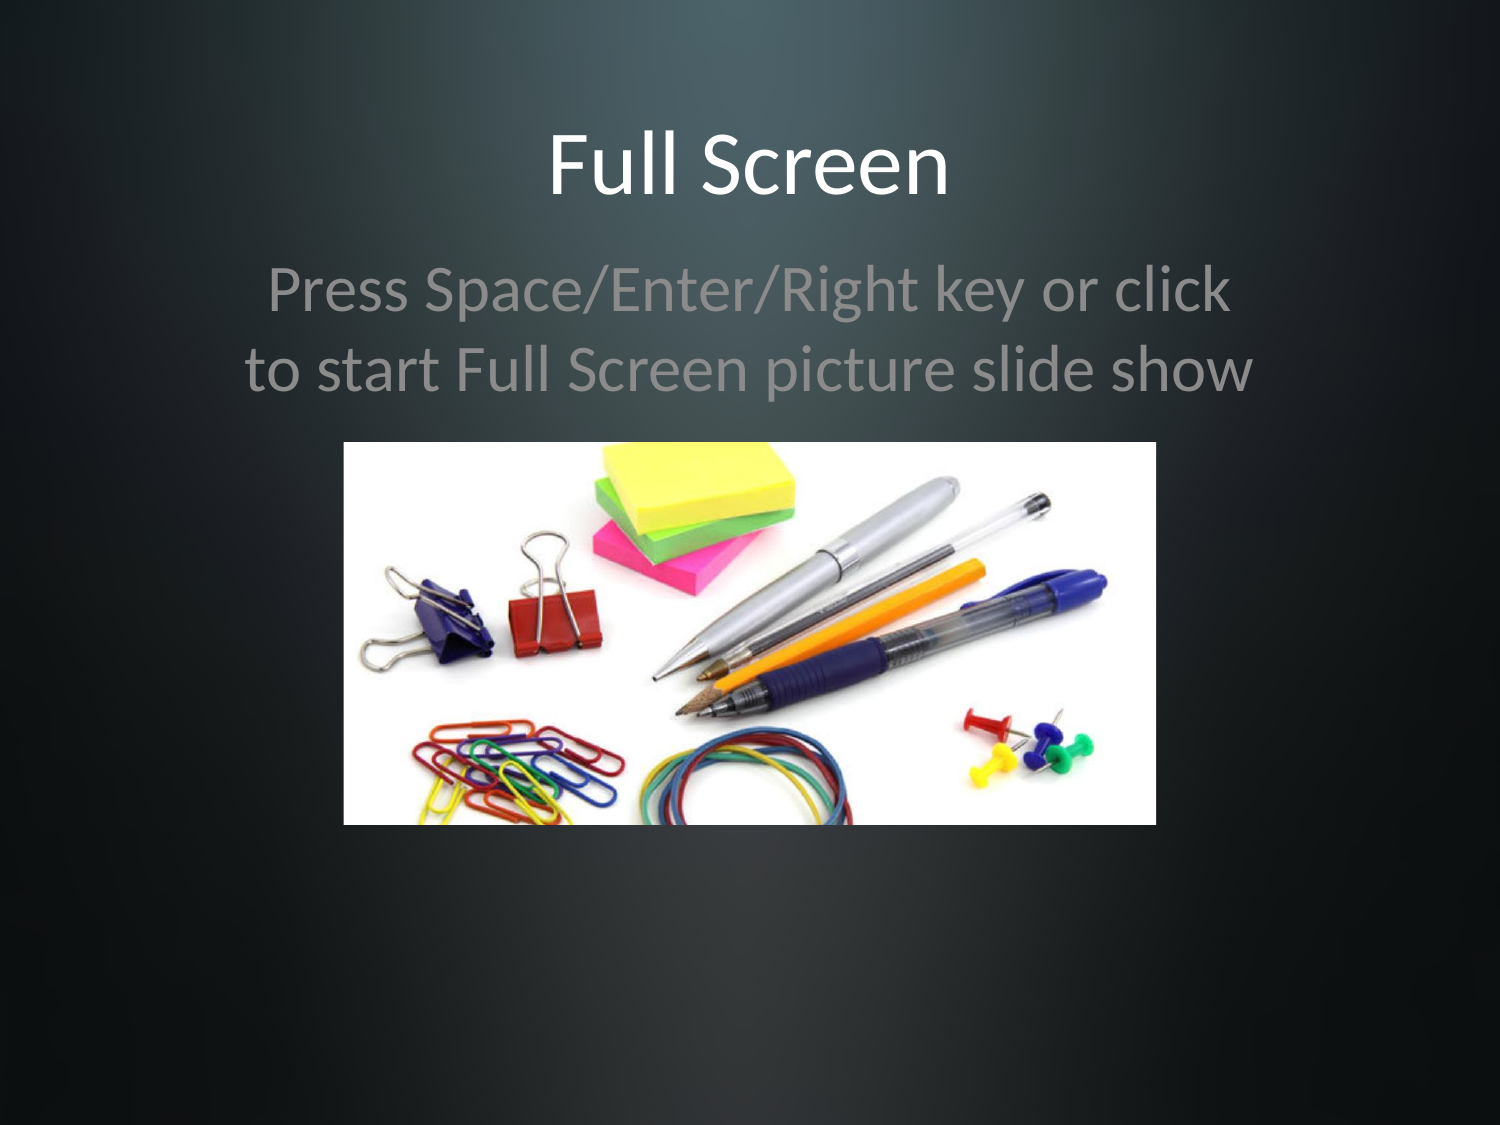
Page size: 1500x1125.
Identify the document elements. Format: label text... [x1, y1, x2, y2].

text_box [342, 441, 1158, 827]
title Full Screen [112, 62, 1388, 254]
picture [0, 0, 1500, 1125]
subtitle Press Space/Enter/Right key or click to start Full Screen picture slide show [225, 237, 1275, 450]
